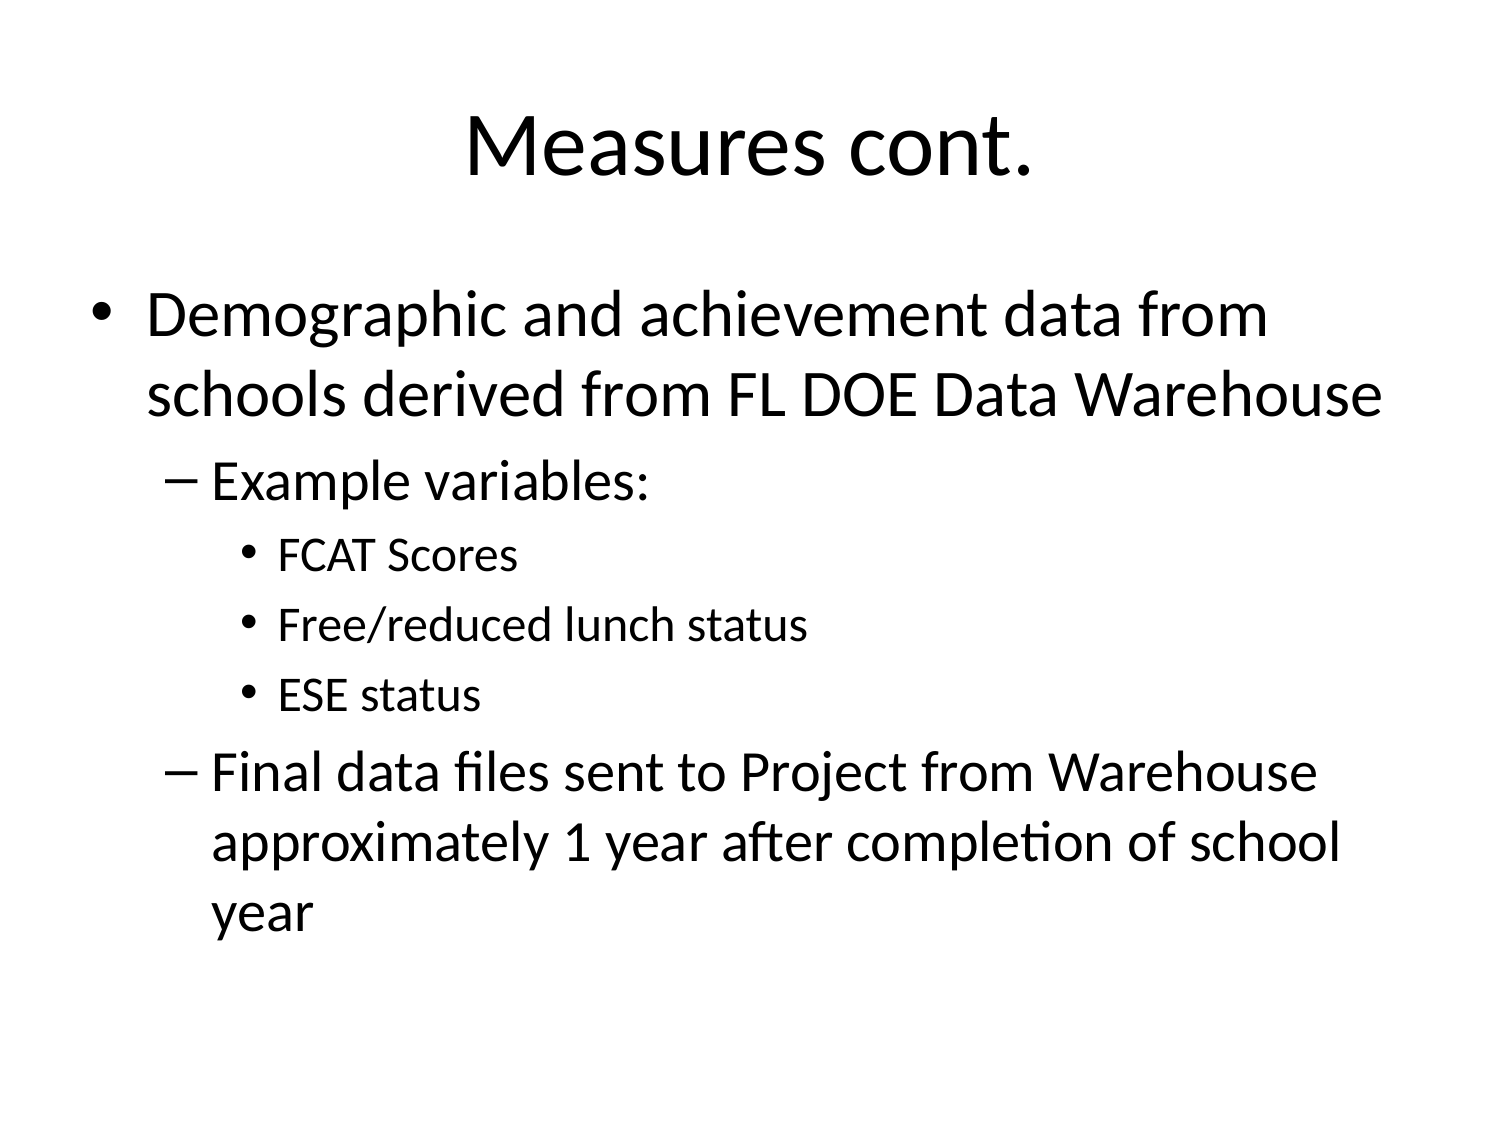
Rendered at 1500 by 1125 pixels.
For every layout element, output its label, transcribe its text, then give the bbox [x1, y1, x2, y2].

list Demographic and achievement data from schools derived from FL DOE Data Warehouse Example variables: FCAT Scores Free/reduced lunch status ESE status Final data files sent to Project from Warehouse approximately 1 year after completion of school year [75, 262, 1425, 1005]
title Measures cont. [75, 45, 1425, 233]
